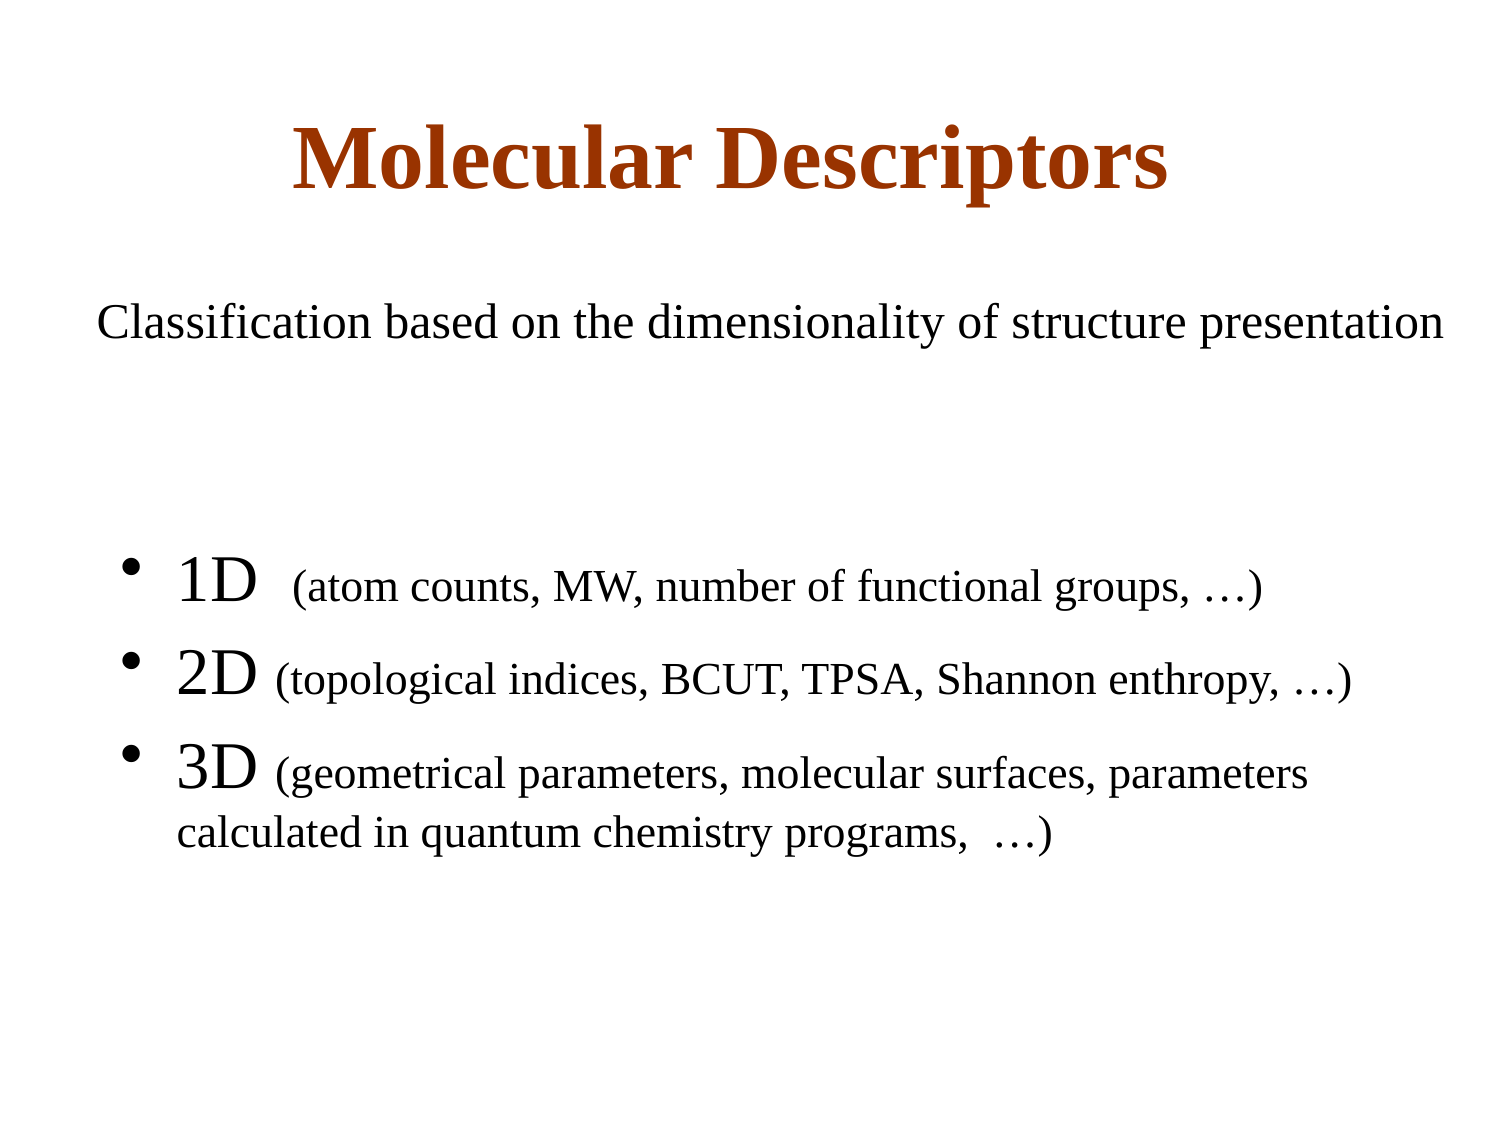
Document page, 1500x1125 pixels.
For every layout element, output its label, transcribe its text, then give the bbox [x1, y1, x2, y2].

title Molecular Descriptors [105, 58, 1381, 247]
text_box Classification based on the dimensionality of structure presentation [81, 281, 1461, 356]
list 1D (atom counts, MW, number of functional groups, …) 2D (topological indices, BCUT, TPSA, Shannon enthropy, …) 3D (geometrical parameters, molecular surfaces, parameters calculated in quantum chemistry programs, …) [105, 527, 1447, 883]
